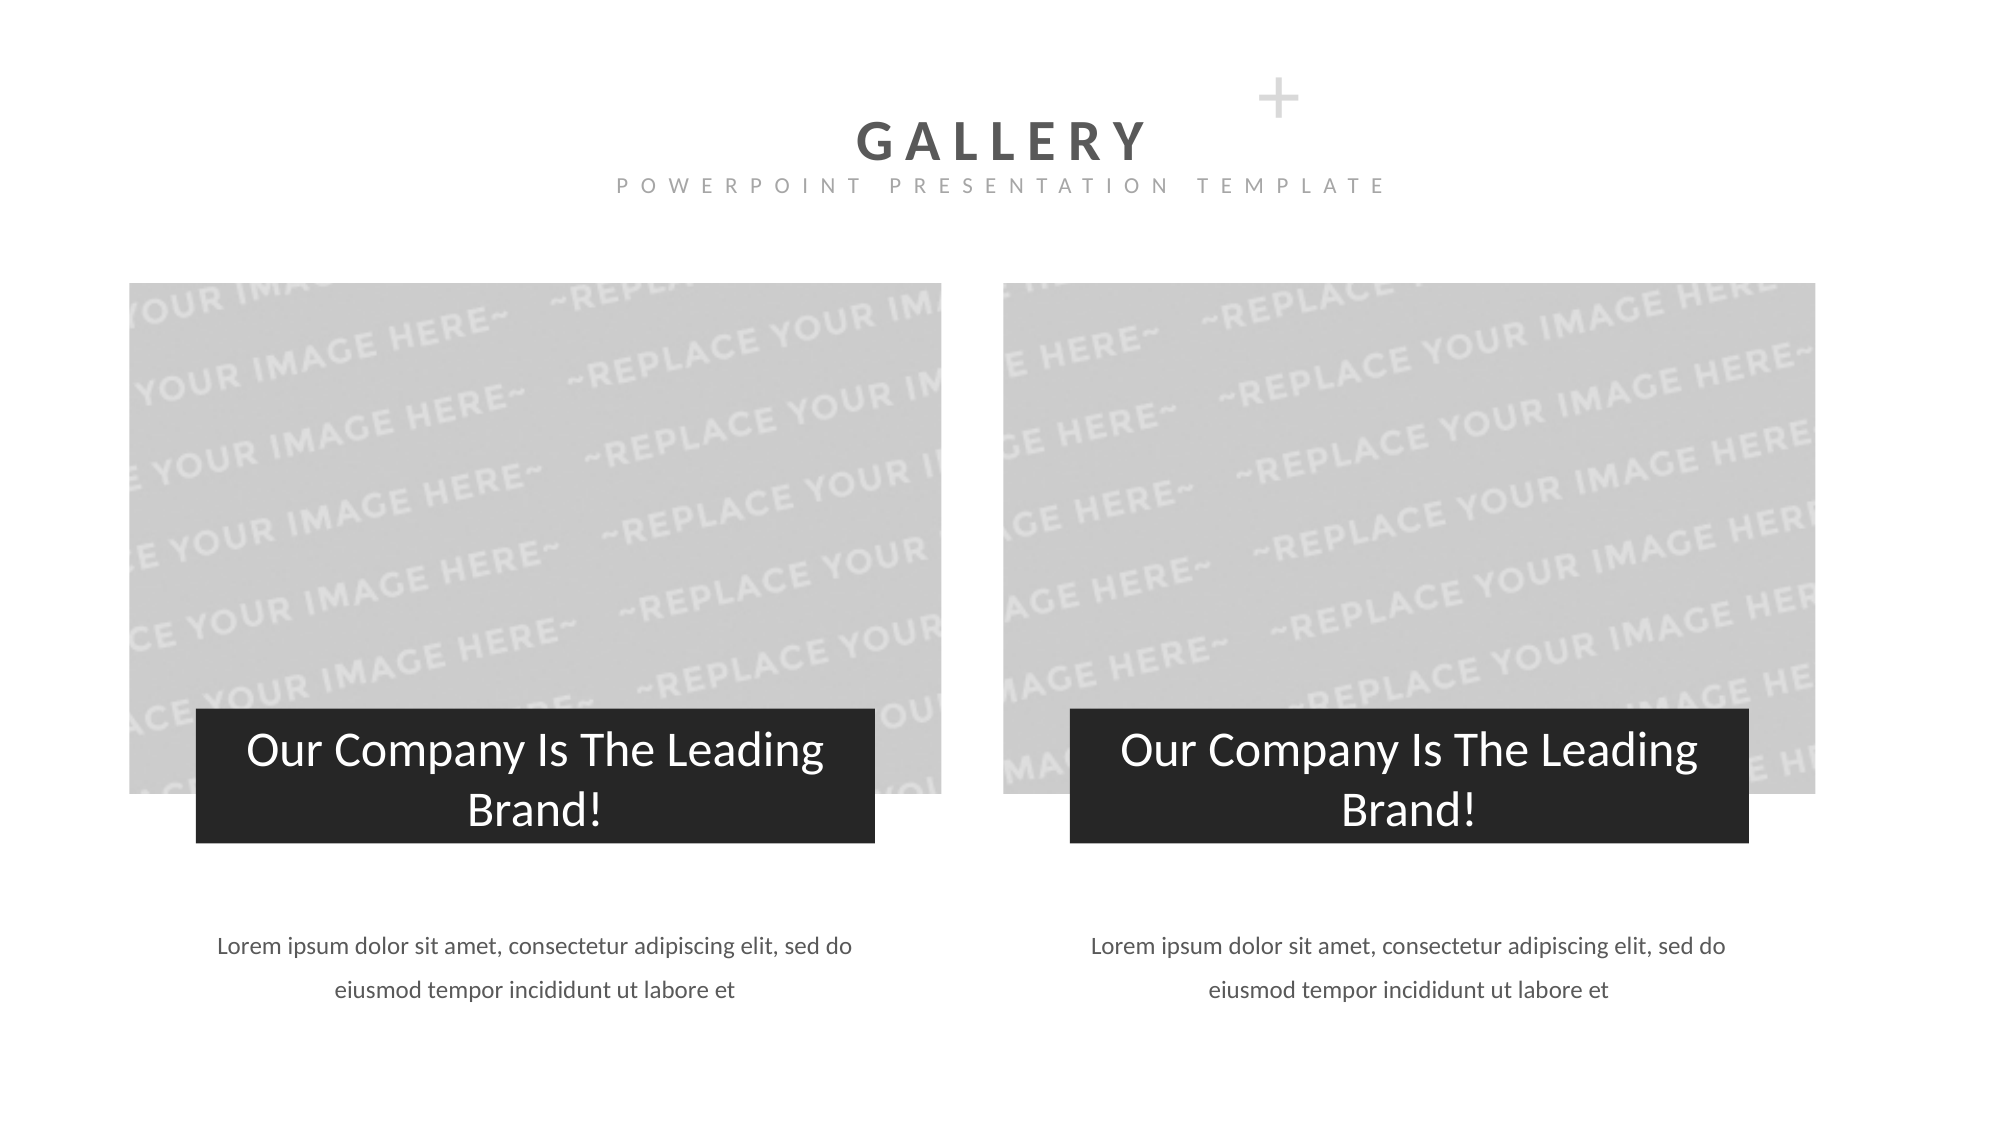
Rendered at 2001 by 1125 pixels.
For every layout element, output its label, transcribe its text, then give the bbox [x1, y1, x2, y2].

text_box Our Company Is The Leading Brand! [195, 708, 875, 844]
text_box POWERPOINT PRESENTATION TEMPLATE [601, 163, 1399, 206]
picture [129, 283, 942, 794]
text_box Lorem ipsum dolor sit amet, consectetur adipiscing elit, sed do eiusmod tempor incididunt ut labore et [1035, 906, 1783, 1012]
text_box GALLERY [841, 94, 1159, 163]
text_box Our Company Is The Leading Brand! [1069, 708, 1749, 844]
text_box Lorem ipsum dolor sit amet, consectetur adipiscing elit, sed do eiusmod tempor incididunt ut labore et [161, 906, 909, 1012]
picture [1003, 283, 1816, 794]
text_box + [1240, 36, 1318, 152]
